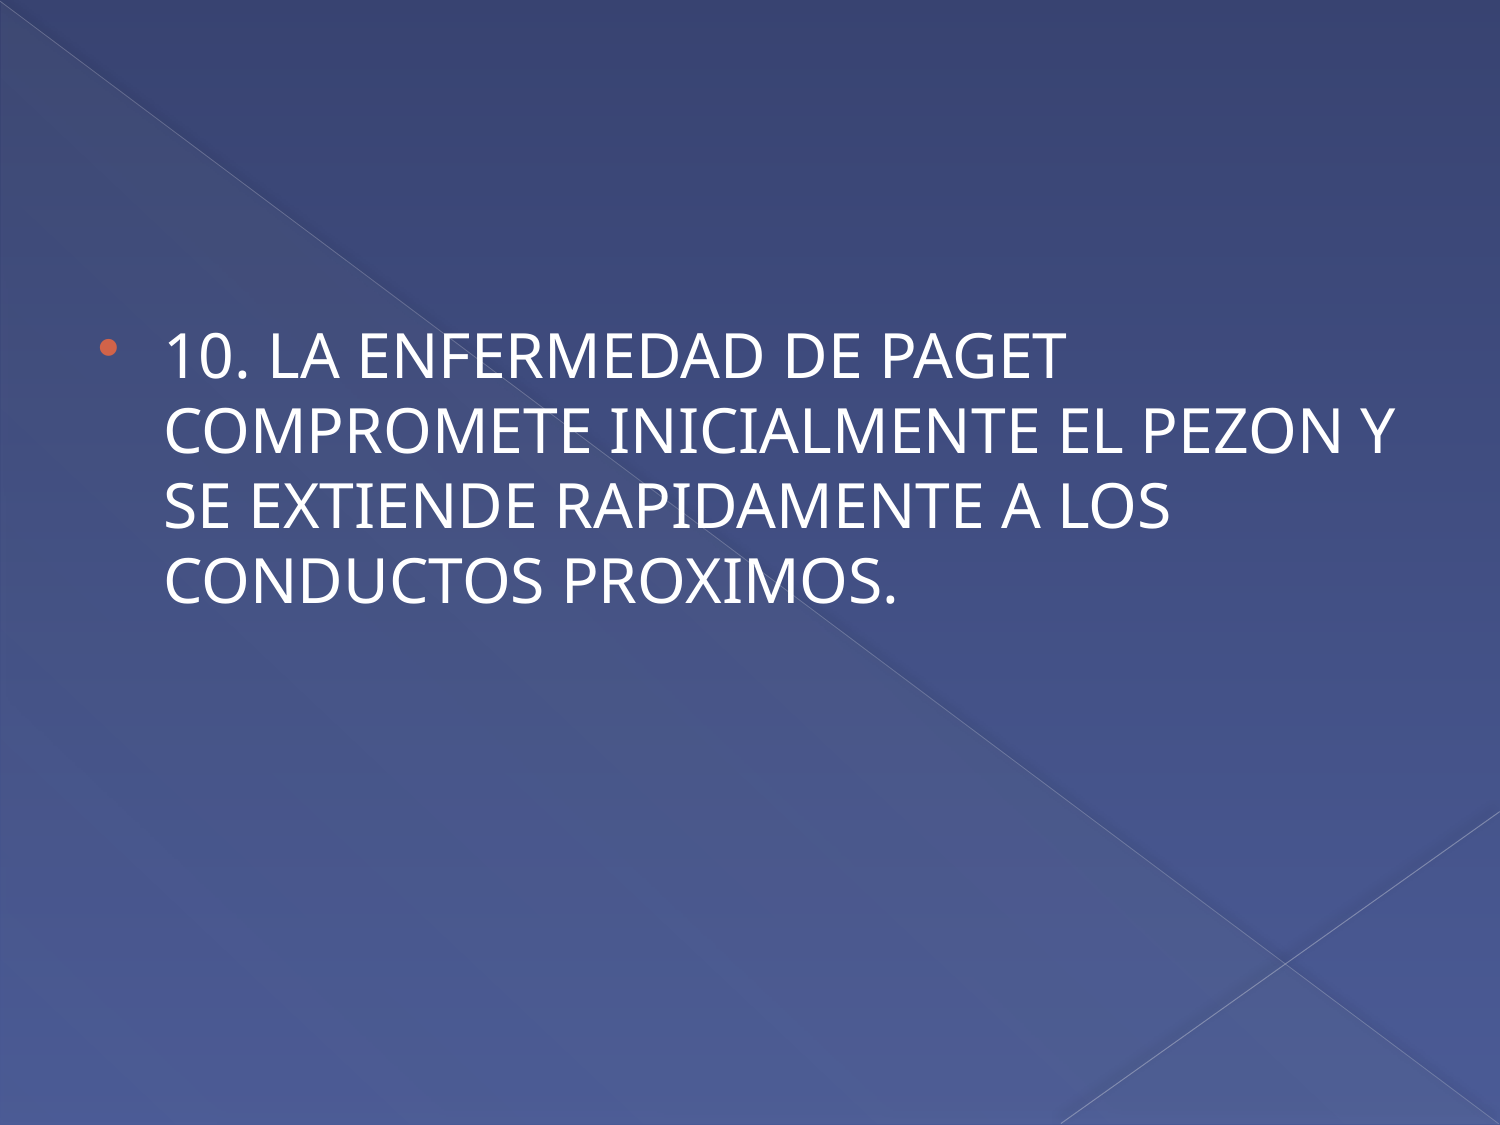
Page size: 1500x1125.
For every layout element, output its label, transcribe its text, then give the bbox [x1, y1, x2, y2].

list 10. LA ENFERMEDAD DE PAGET COMPROMETE INICIALMENTE EL PEZON Y SE EXTIENDE RAPIDAMENTE A LOS CONDUCTOS PROXIMOS. [75, 308, 1425, 1059]
